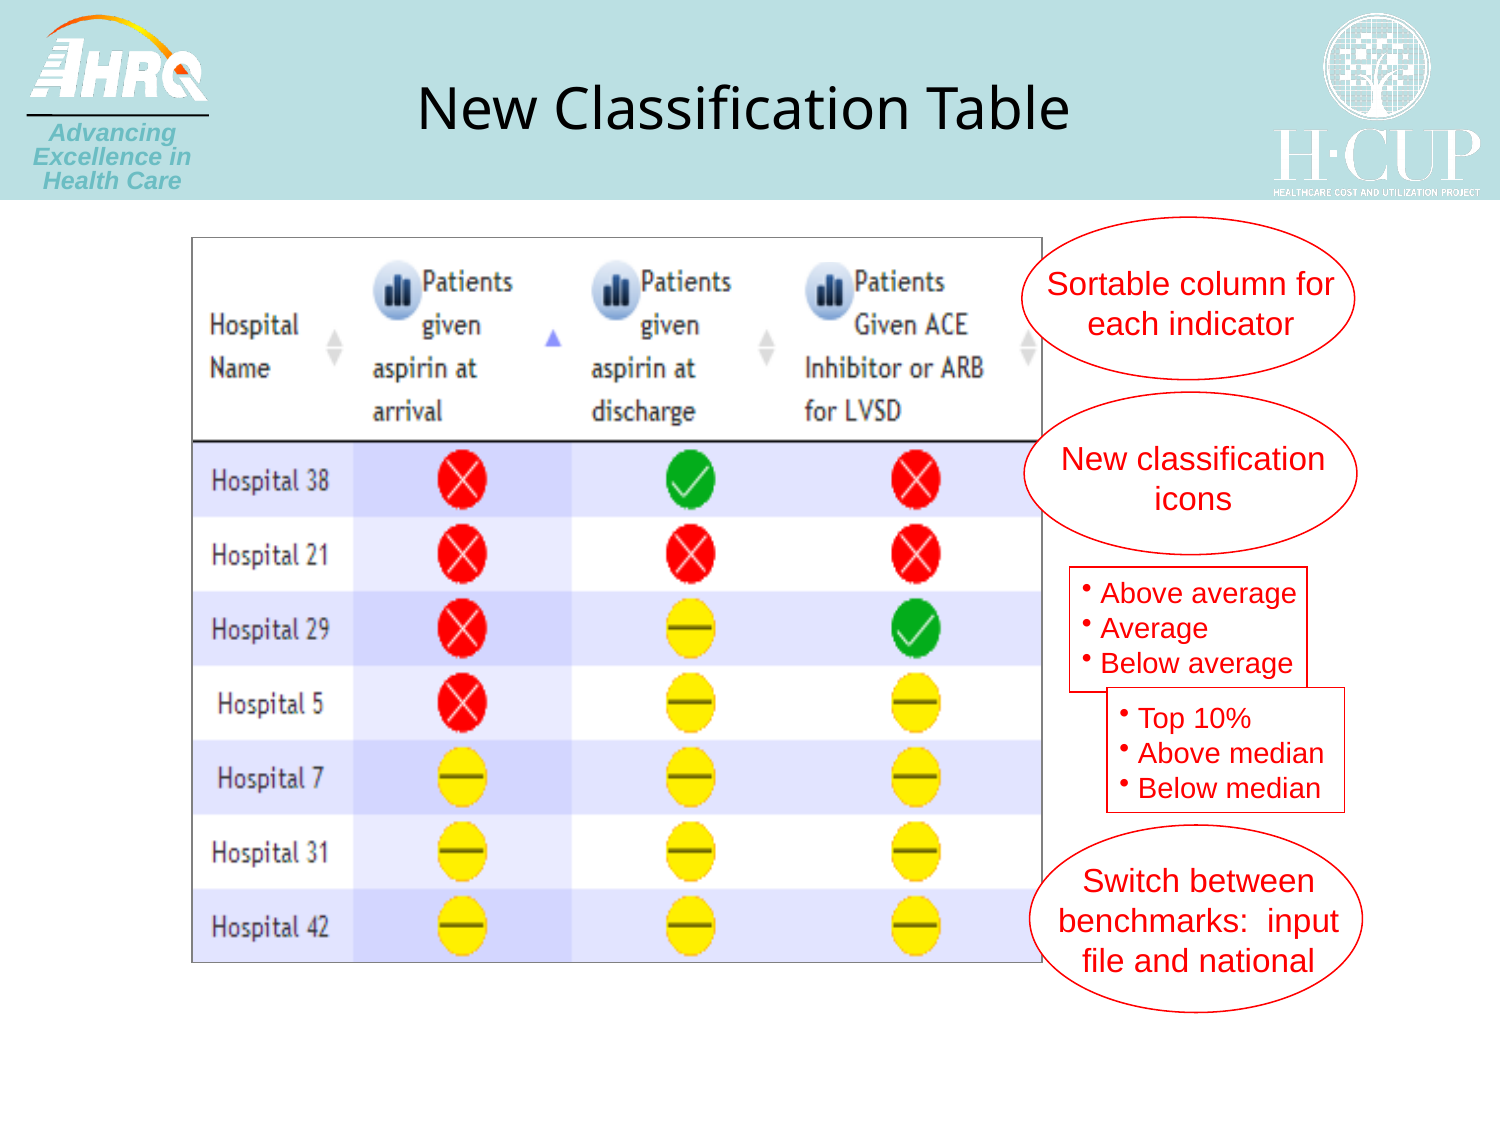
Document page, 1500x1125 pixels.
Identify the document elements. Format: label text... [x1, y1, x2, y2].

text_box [191, 216, 1373, 1013]
picture [1270, 10, 1483, 199]
picture [26, 12, 211, 104]
title New Classification Table [249, 12, 1238, 201]
